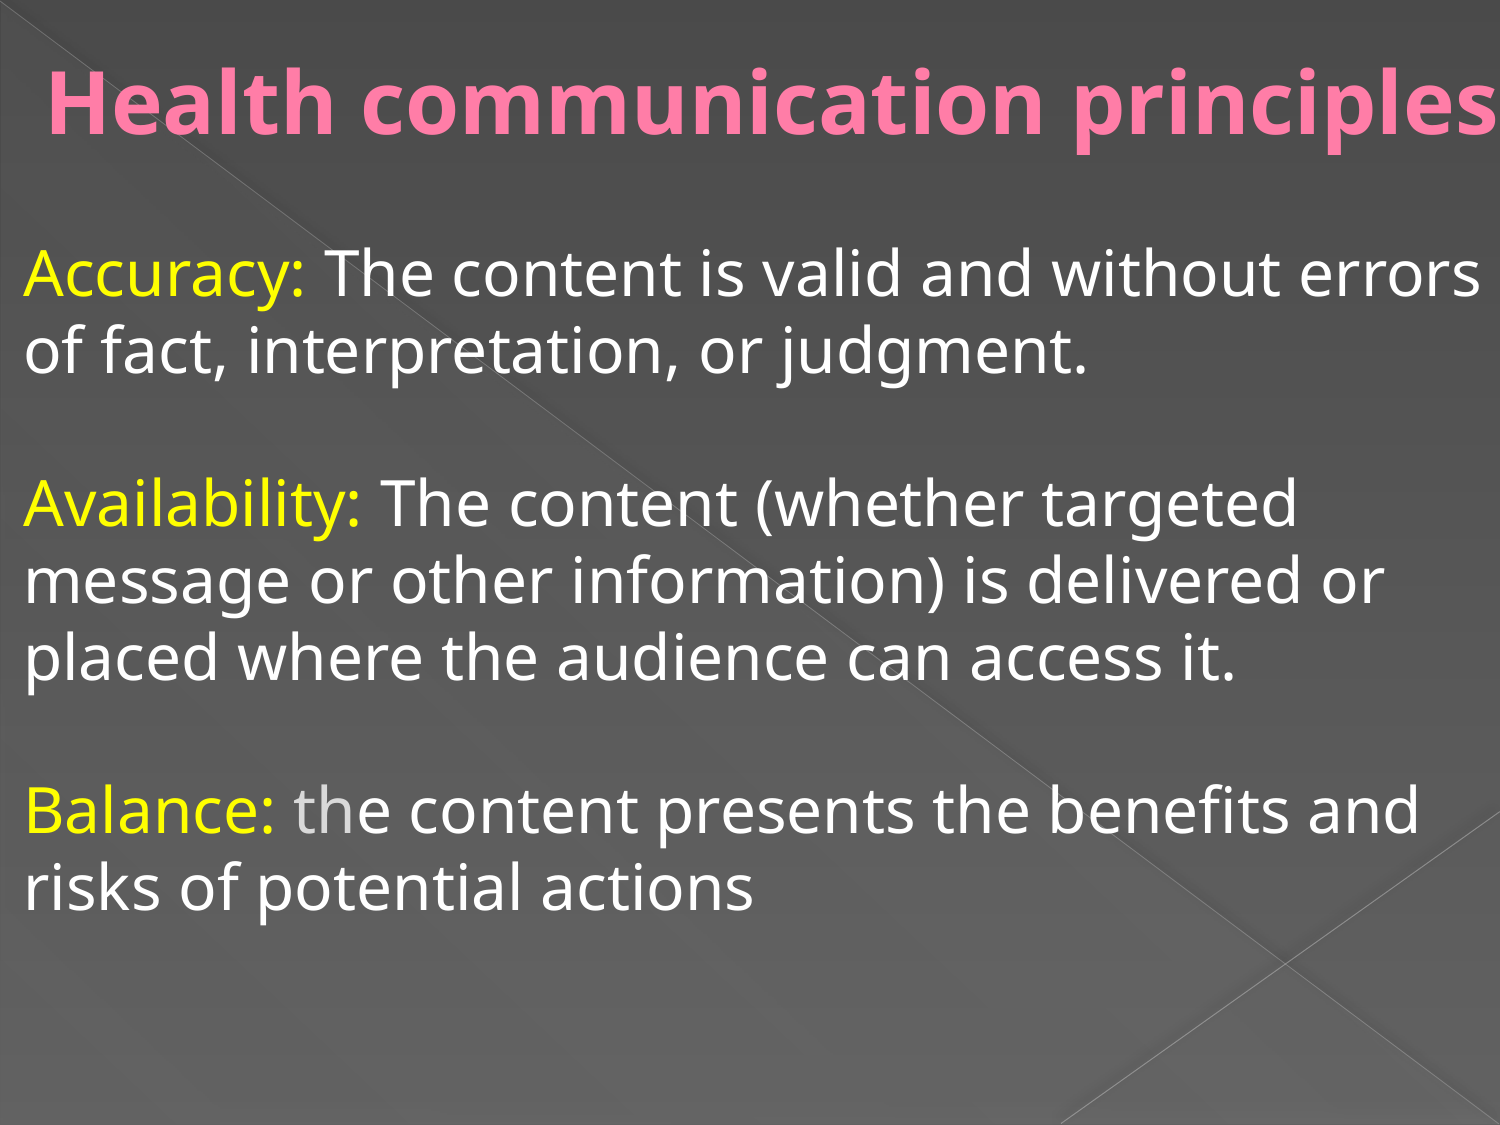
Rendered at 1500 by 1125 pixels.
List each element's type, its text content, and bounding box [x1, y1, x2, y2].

list Accuracy: The content is valid and without errors of fact, interpretation, or judgment. Availability: The content (whether targeted message or other information) is delivered or placed where the audience can access it. Balance: the content presents the benefits and risks of potential actions [0, 224, 1500, 1088]
title Health communication principles [0, 37, 1500, 224]
